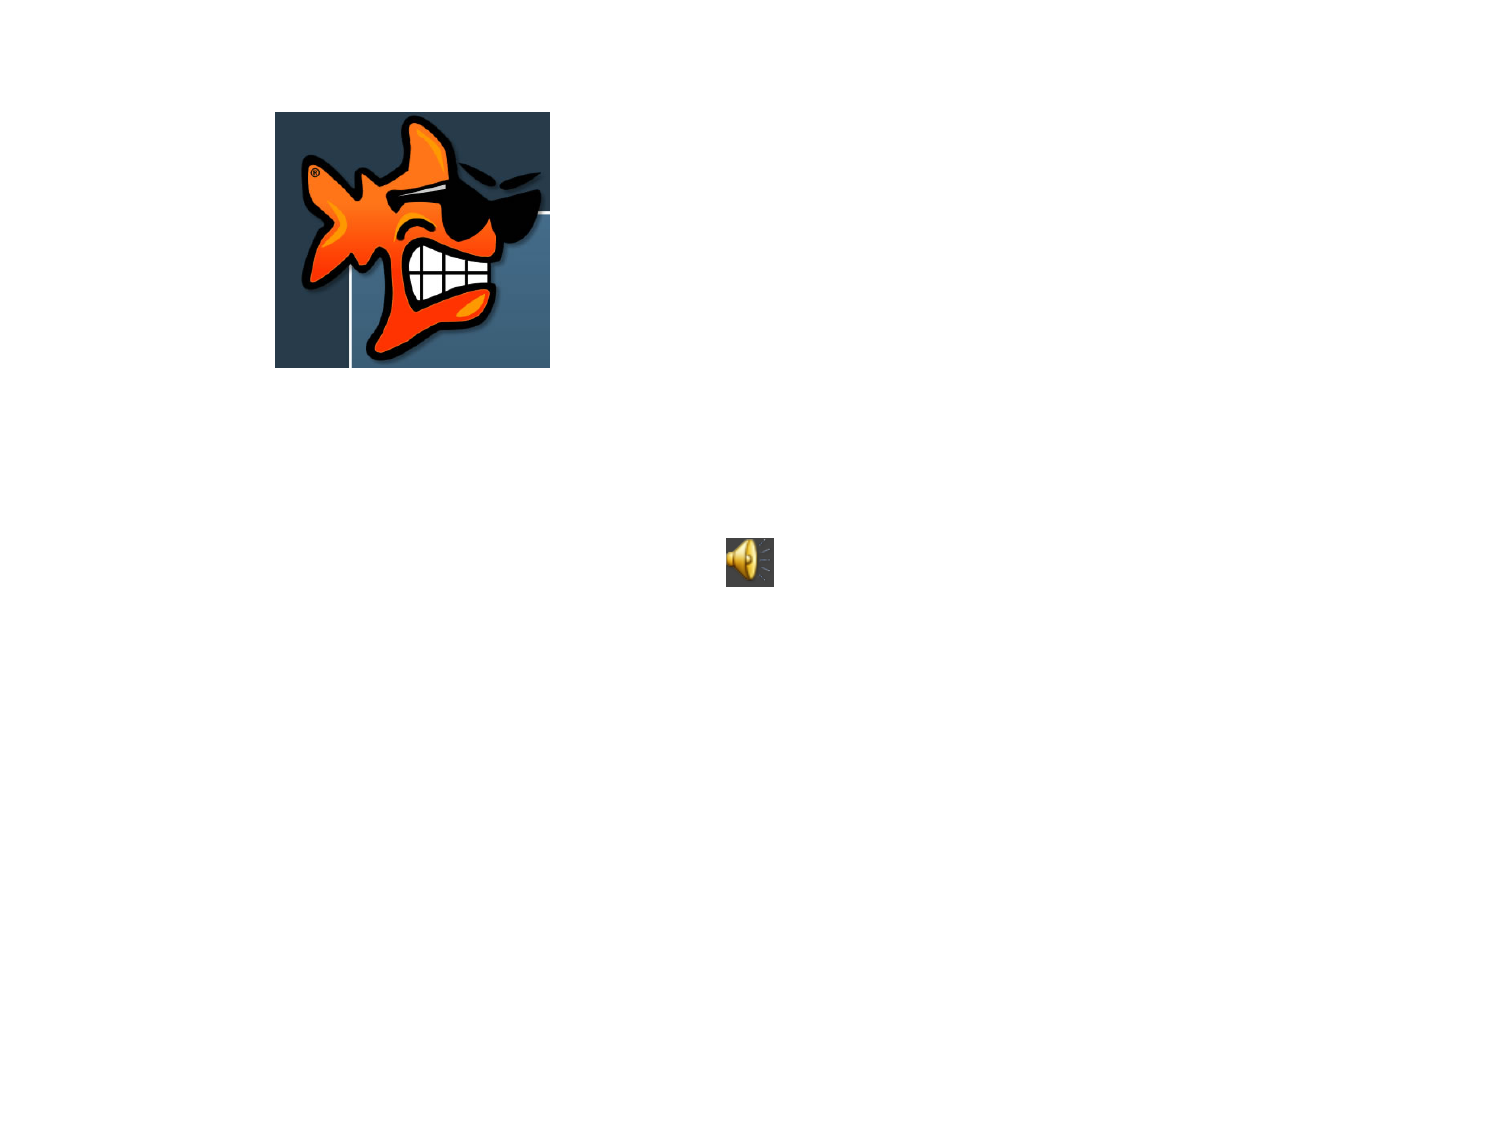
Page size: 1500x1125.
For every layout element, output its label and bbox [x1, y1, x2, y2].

picture [274, 112, 551, 368]
picture [724, 537, 776, 588]
